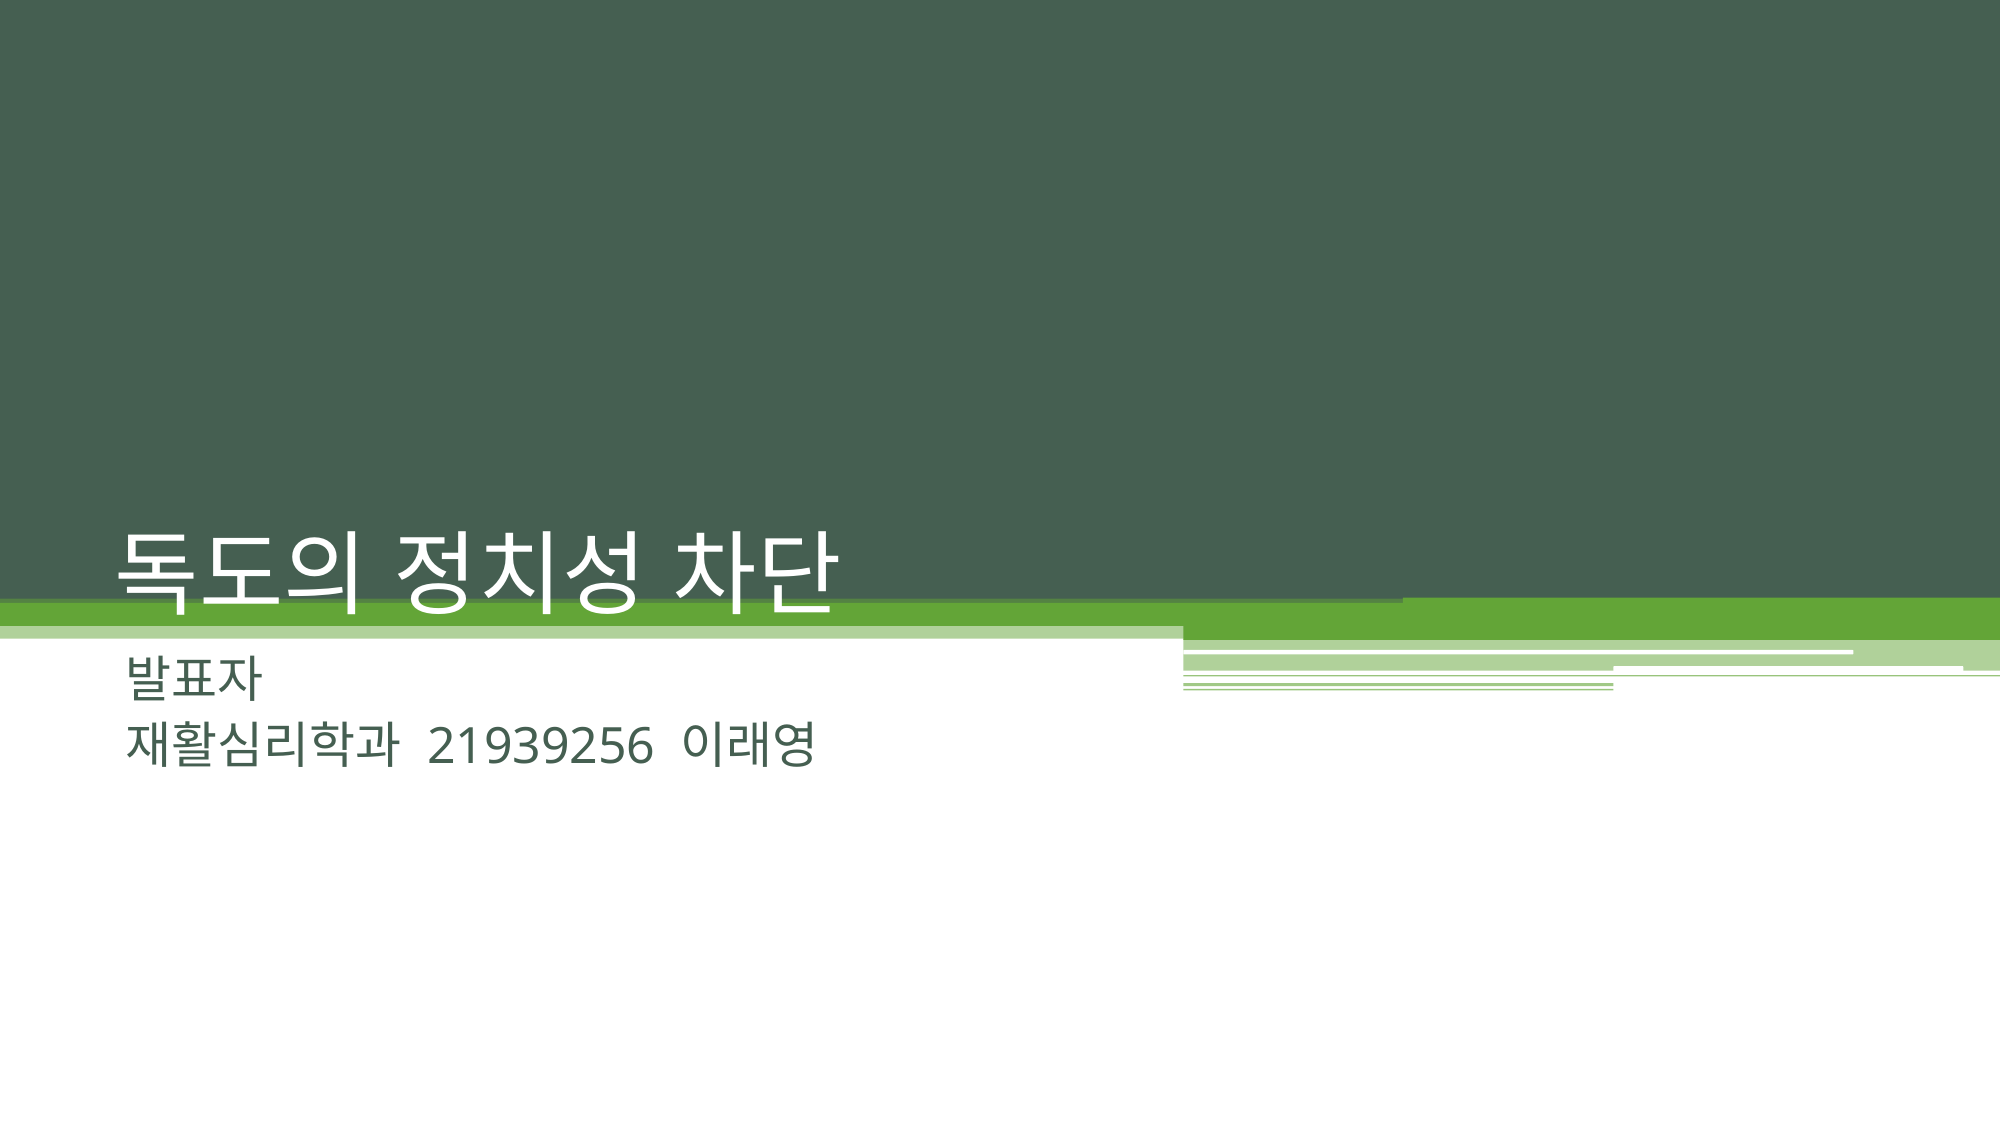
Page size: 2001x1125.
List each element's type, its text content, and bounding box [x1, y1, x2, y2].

subtitle 발표자 재활심리학과 21939256 이래영 [99, 639, 1184, 928]
title 독도의 정치성 차단 [99, 391, 1950, 633]
